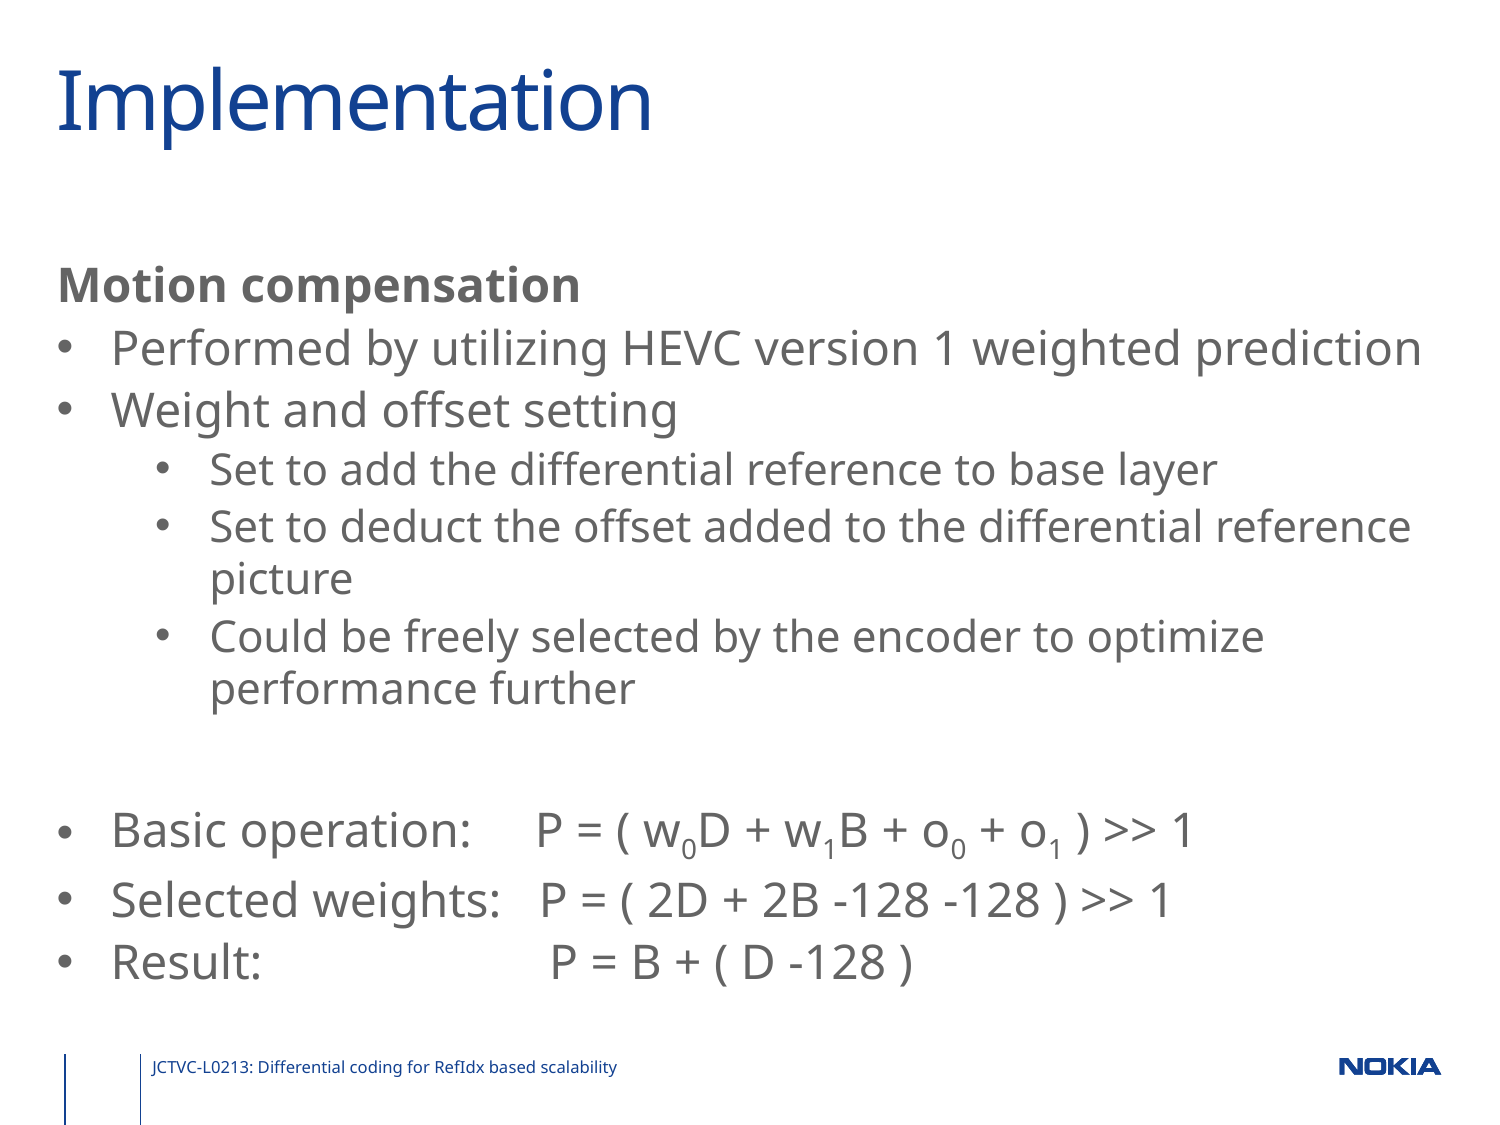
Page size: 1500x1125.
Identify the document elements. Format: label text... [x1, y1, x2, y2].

list Motion compensation Performed by utilizing HEVC version 1 weighted prediction Weight and offset setting Set to add the differential reference to base layer Set to deduct the offset added to the differential reference picture Could be freely selected by the encoder to optimize performance further Basic operation: P = ( w0D + w1B + o0 + o1 ) >> 1 Selected weights: P = ( 2D + 2B -128 -128 ) >> 1 Result: P = B + ( D -128 ) [56, 254, 1436, 1032]
footer JCTVC-L0213: Differential coding for RefIdx based scalability [152, 1057, 1231, 1079]
title Implementation [56, 47, 1433, 149]
